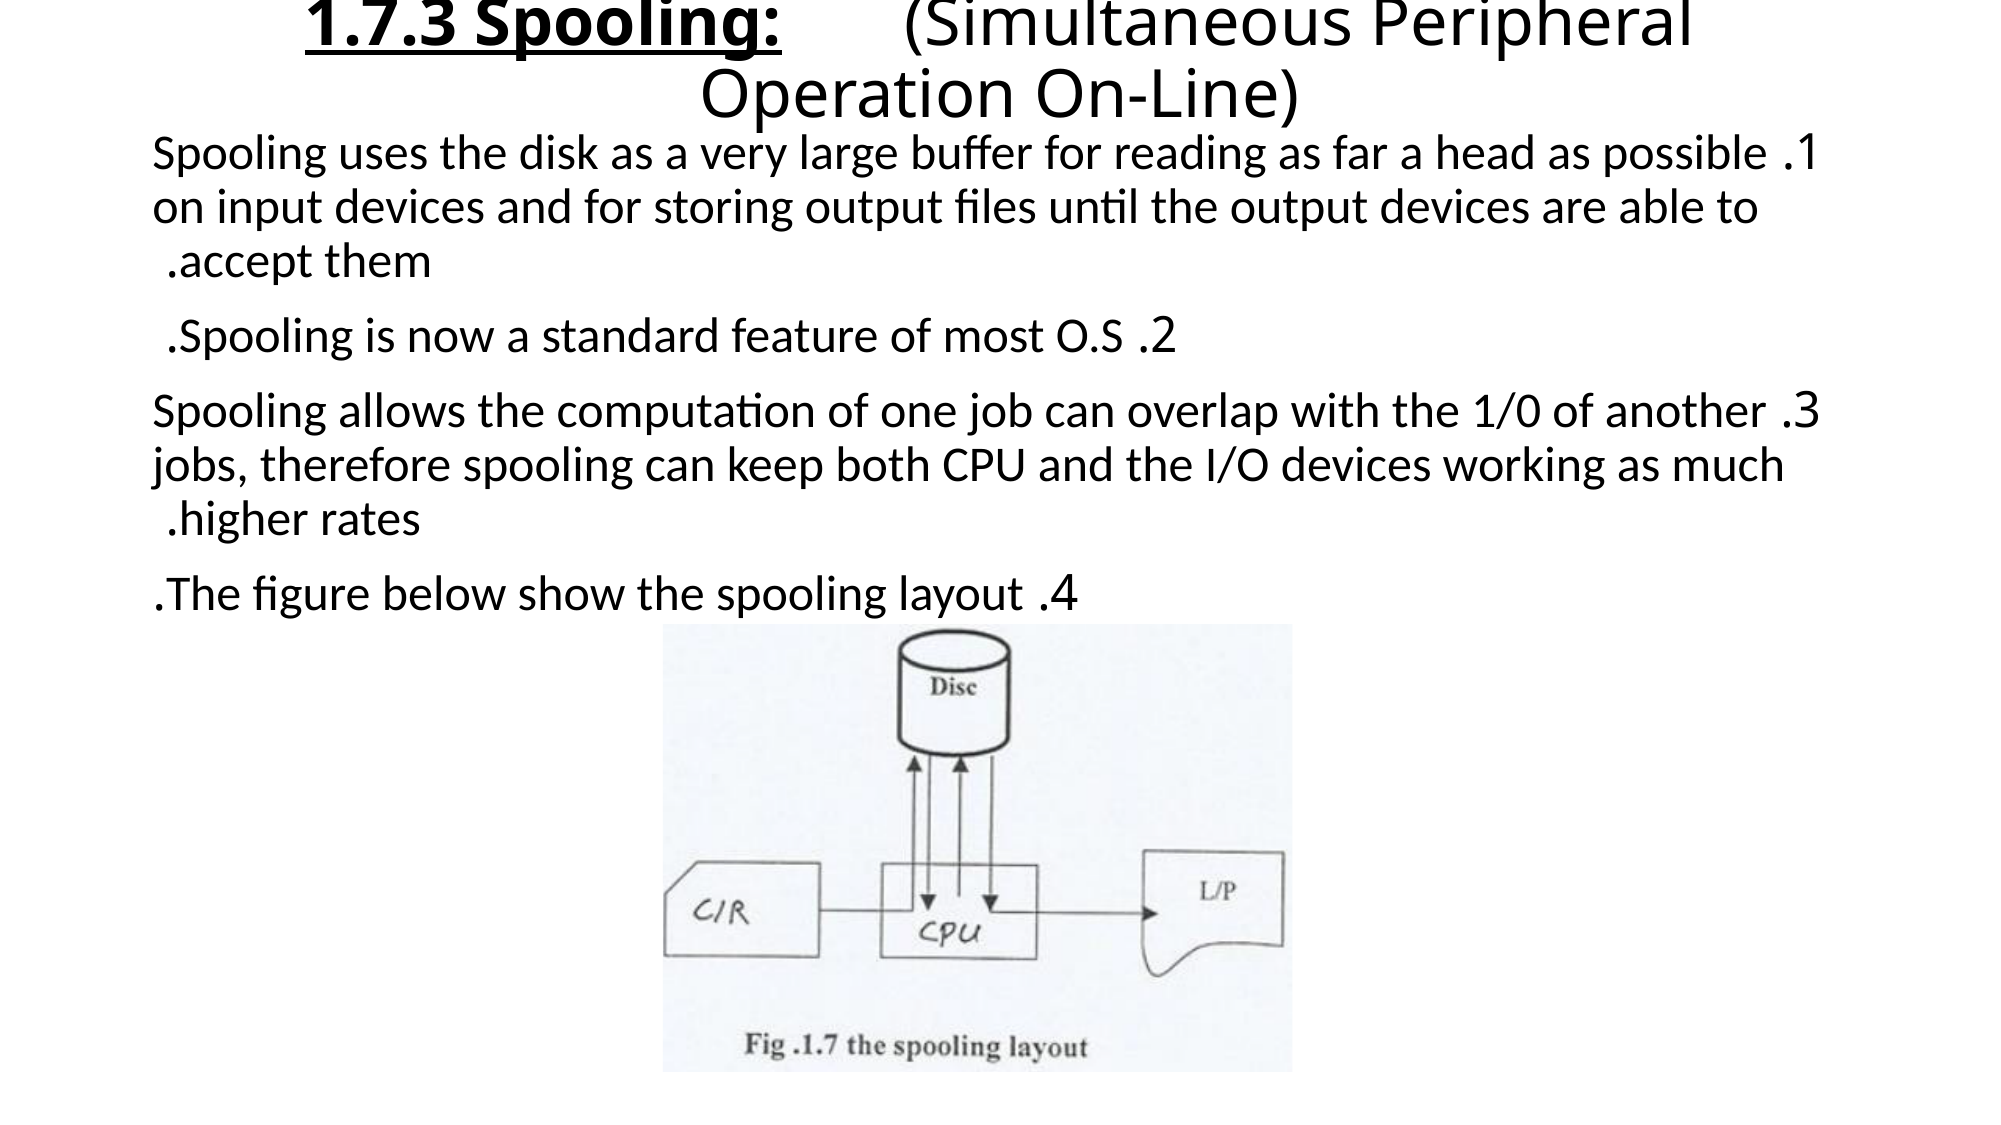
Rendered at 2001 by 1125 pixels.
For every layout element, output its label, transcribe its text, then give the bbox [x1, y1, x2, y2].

text_box [0, 0, 2000, 75]
title 1.7.3 Spooling: (Simultaneous Peripheral Operation On-Line) [137, 76, 1863, 119]
list 1. Spooling uses the disk as a very large buffer for reading as far a head as possible on input devices and for storing output files until the output devices are able to accept them. 2. Spooling is now a standard feature of most O.S. 3. Spooling allows the computation of one job can overlap with the 1/0 of another jobs, therefore spooling can keep both CPU and the I/O devices working as much higher rates. 4. The figure below show the spooling layout. [137, 119, 1863, 960]
picture [662, 624, 1293, 1072]
